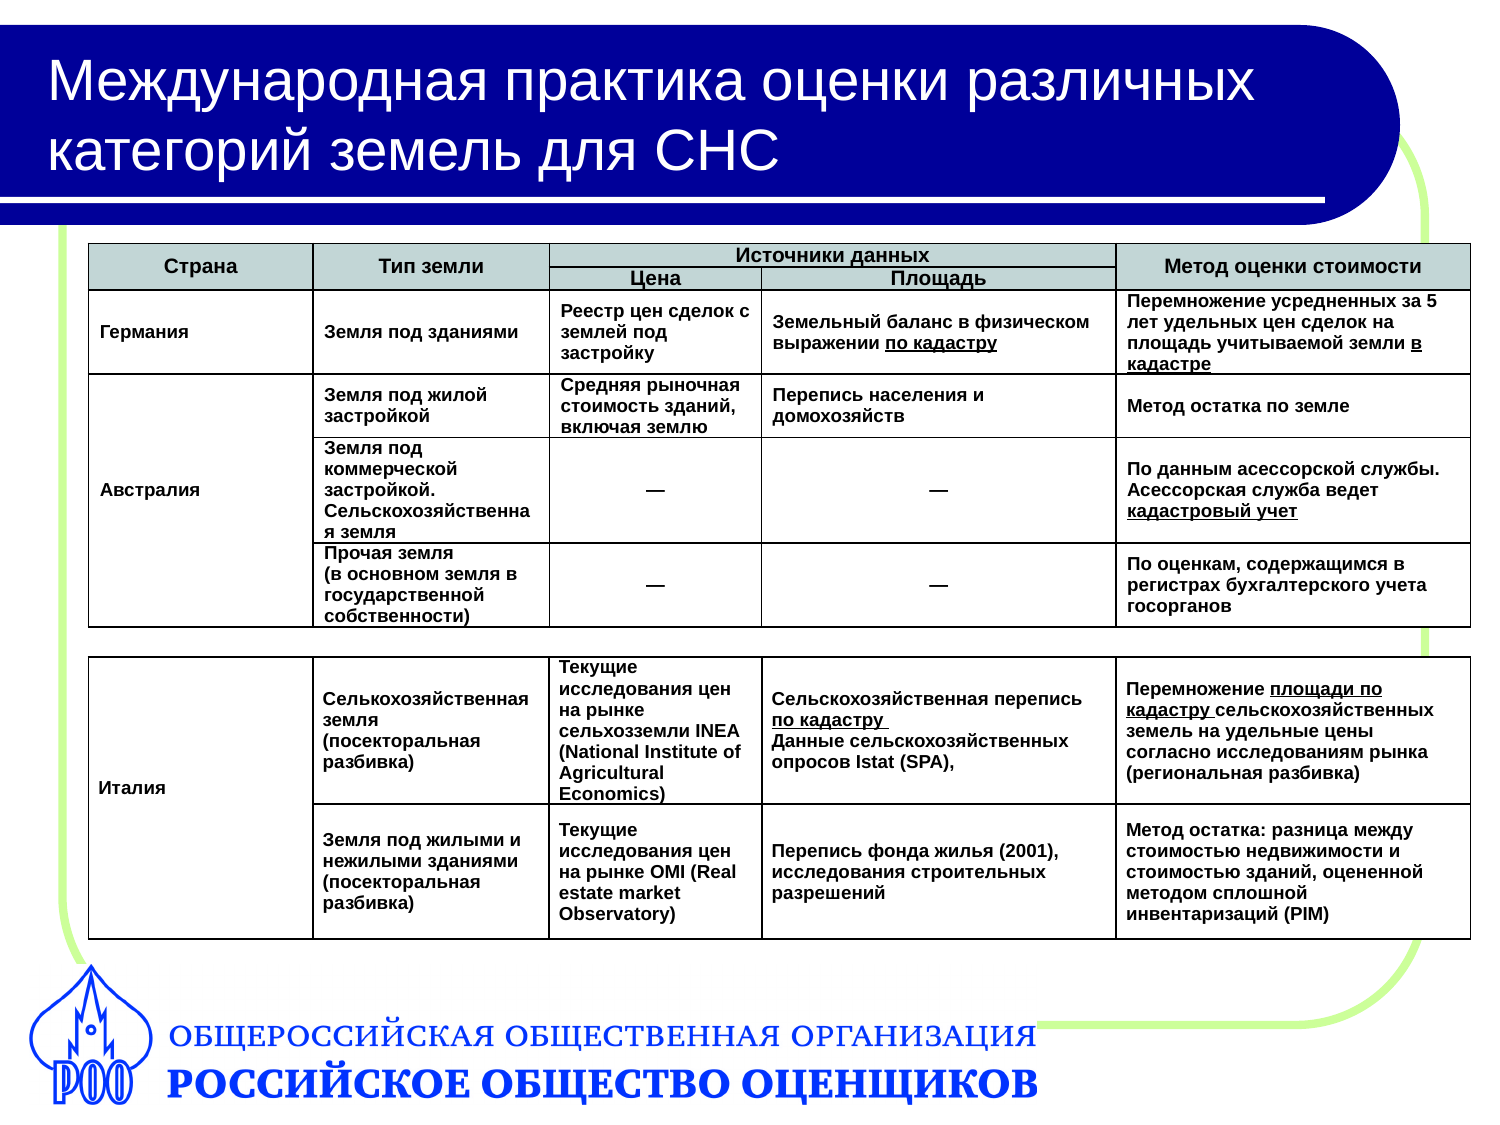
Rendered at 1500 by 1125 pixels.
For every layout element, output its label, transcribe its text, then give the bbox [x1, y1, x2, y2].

table_cell Земля под зданиями [314, 291, 549, 373]
table_cell Земля под жилыми и нежилыми зданиями (посекторальная разбивка) [314, 805, 548, 938]
table_cell Австралия [89, 375, 312, 626]
picture [29, 964, 1037, 1105]
table_cell — [762, 544, 1115, 626]
table_header Источники данных [550, 244, 1115, 266]
table_cell Перемножение усредненных за 5 лет удельных цен сделок на площадь учитываемой земли в кадастре [1117, 291, 1470, 373]
table_cell — [550, 544, 761, 626]
table_cell Земельный баланс в физическом выражении по кадастру [762, 291, 1115, 373]
table_header Перемножение площади по кадастру сельскохозяйственных земель на удельные цены согласно исследованиям рынка (региональная разбивка) [1117, 658, 1470, 803]
table_header Метод оценки стоимости [1117, 244, 1470, 289]
table_cell Средняя рыночная стоимость зданий, включая землю [550, 375, 761, 437]
table_cell — [550, 438, 761, 542]
table_cell — [762, 438, 1115, 542]
table_header Страна [89, 244, 312, 289]
table_cell Метод остатка по земле [1117, 375, 1470, 437]
table_cell Метод остатка: разница между стоимостью недвижимости и стоимостью зданий, оцененной методом сплошной инвентаризаций (PIM) [1117, 805, 1470, 938]
table_cell По оценкам, содержащимся в регистрах бухгалтерского учета госорганов [1117, 544, 1470, 626]
table_cell Земля под коммерческой застройкой. Сельскохозяйственная земля [314, 438, 549, 542]
table_header Италия [89, 658, 312, 938]
table_header Селькохозяйственная земля (посекторальная разбивка) [314, 658, 548, 803]
table_cell По данным асессорской службы. Асессорская служба ведет кадастровый учет [1117, 438, 1470, 542]
title Международная практика оценки различных категорий земель для СНС [32, 37, 1347, 188]
table_cell Площадь [762, 268, 1115, 289]
table_cell Перепись фонда жилья (2001), исследования строительных разрешений [763, 805, 1115, 938]
table_cell Цена [550, 268, 761, 289]
table_header Текущие исследования цен на рынке сельхозземли INEA (National Institute of Agricultural Economics) [550, 658, 761, 803]
table_header Сельскохозяйственная перепись по кадастру Данные сельскохозяйственных опросов Istat (SPA), [763, 658, 1115, 803]
table_cell Земля под жилой застройкой [314, 375, 549, 437]
table_cell Реестр цен сделок с землей под застройку [550, 291, 761, 373]
table_header Тип земли [314, 244, 549, 289]
table_cell Прочая земля (в основном земля в государственной собственности) [314, 544, 549, 626]
table_cell Перепись населения и домохозяйств [762, 375, 1115, 437]
table_cell Текущие исследования цен на рынке OMI (Real estate market Observatory) [550, 805, 761, 938]
table_cell Германия [89, 291, 312, 373]
